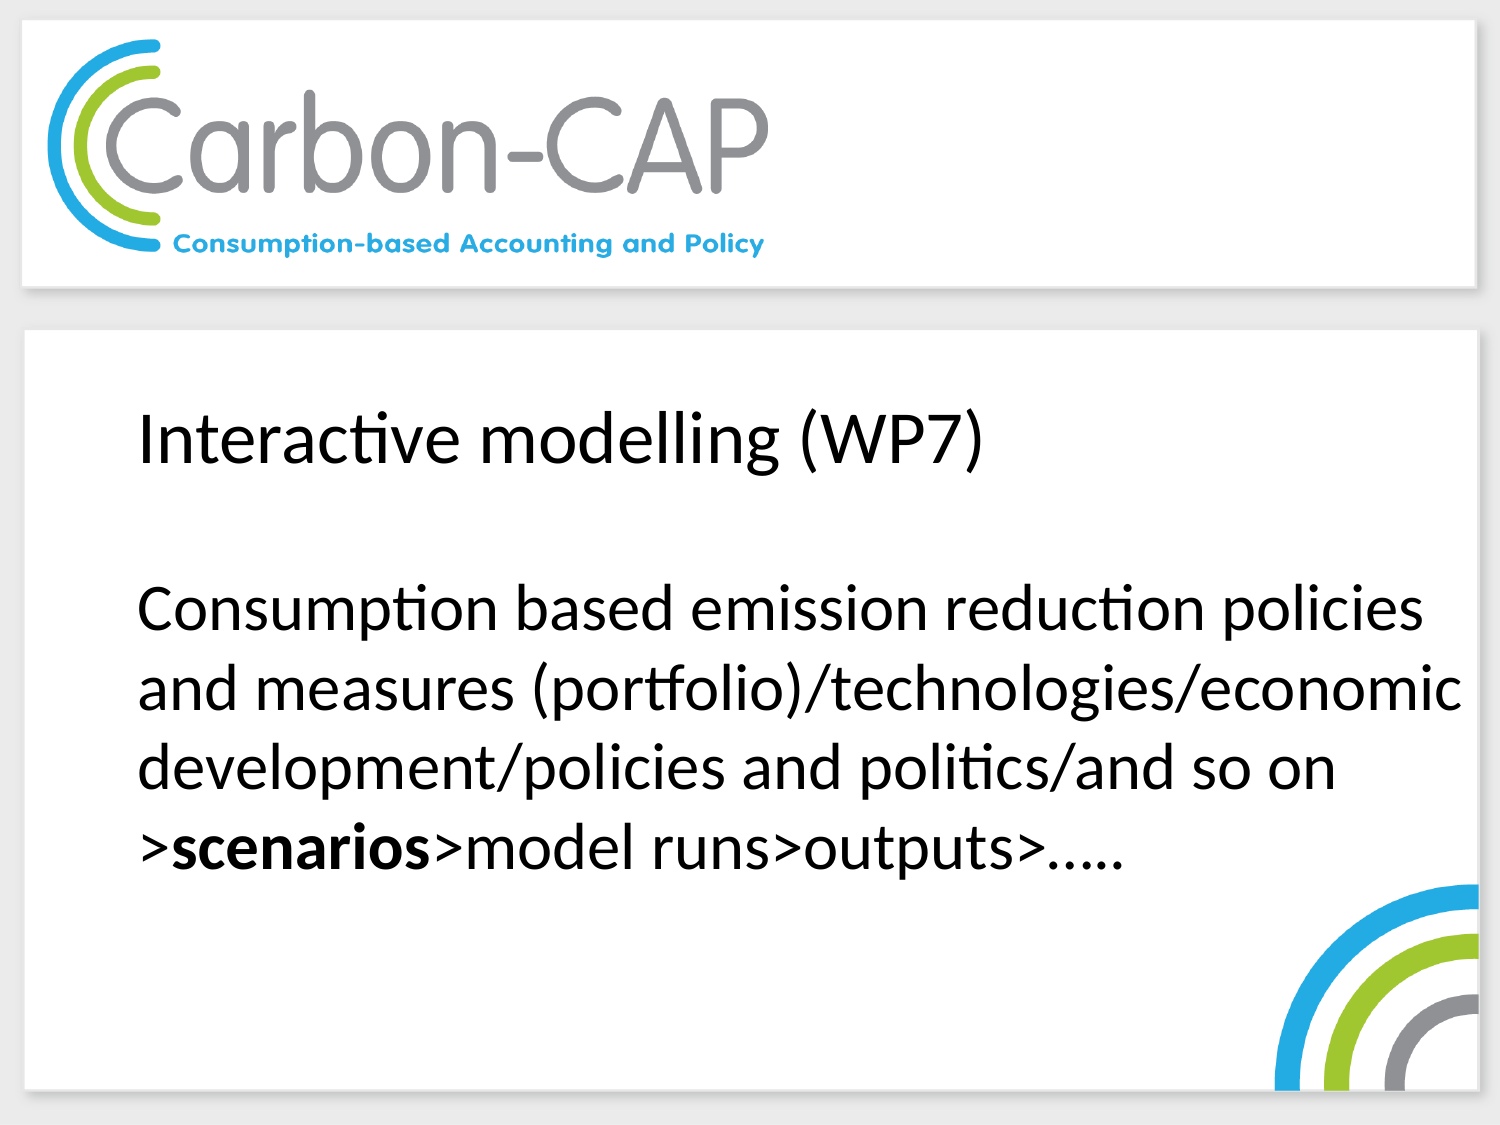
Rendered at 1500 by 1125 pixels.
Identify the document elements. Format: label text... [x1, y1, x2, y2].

text_box Consumption based emission reduction policies and measures (portfolio)/technologies/economic development/policies and politics/and so on >scenarios>model runs>outputs>….. [122, 462, 1500, 1094]
picture [0, 0, 1500, 1125]
list Interactive modelling (WP7) [122, 380, 1471, 462]
